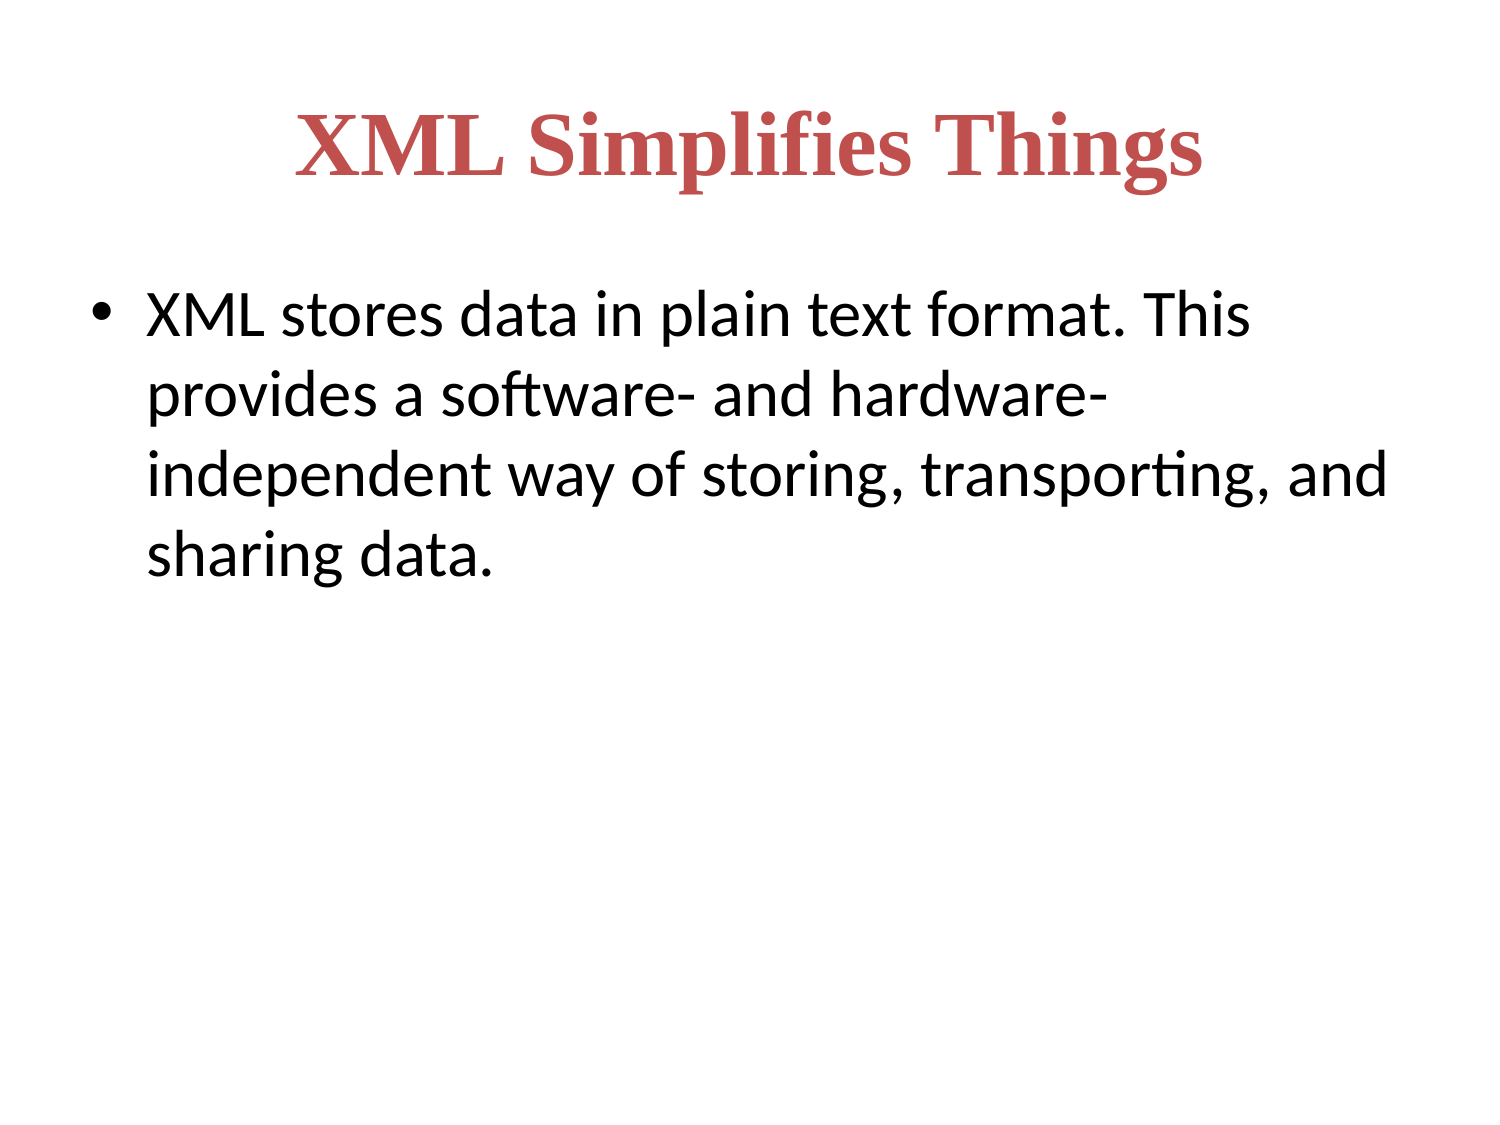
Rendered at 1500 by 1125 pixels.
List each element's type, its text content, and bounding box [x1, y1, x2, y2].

list XML stores data in plain text format. This provides a software- and hardware-independent way of storing, transporting, and sharing data. [75, 262, 1425, 1005]
title XML Simplifies Things [75, 45, 1425, 233]
